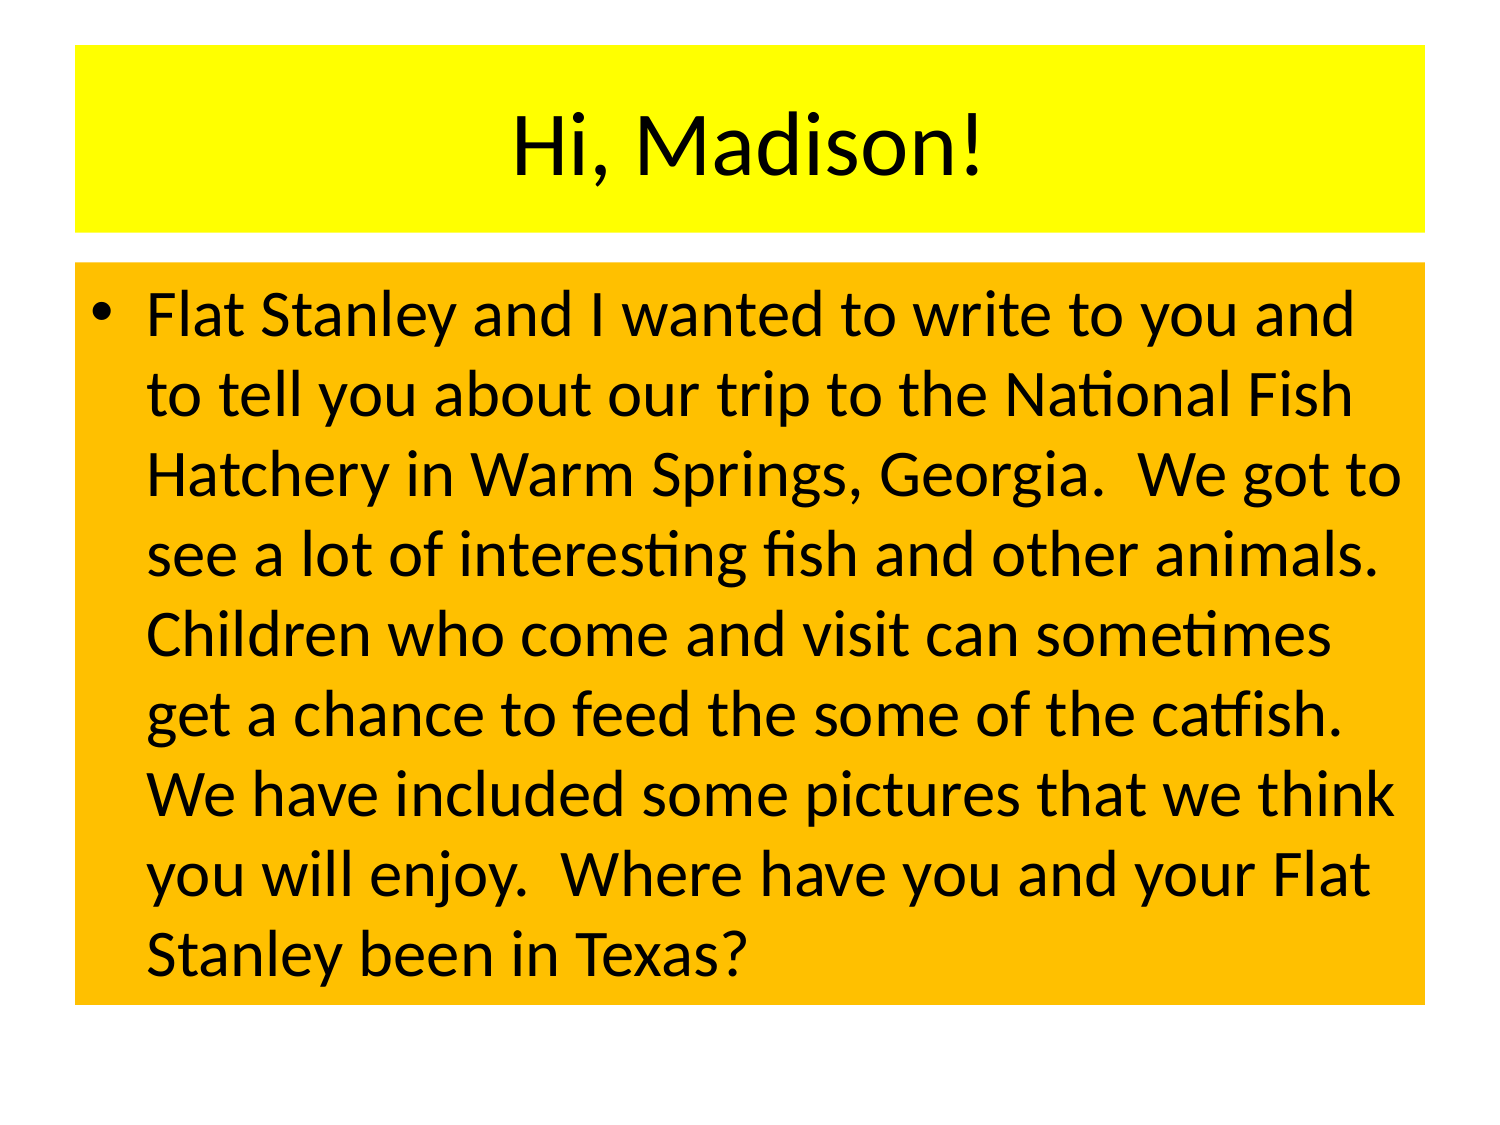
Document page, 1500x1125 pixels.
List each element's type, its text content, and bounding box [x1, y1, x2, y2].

list Flat Stanley and I wanted to write to you and to tell you about our trip to the National Fish Hatchery in Warm Springs, Georgia. We got to see a lot of interesting fish and other animals. Children who come and visit can sometimes get a chance to feed the some of the catfish. We have included some pictures that we think you will enjoy. Where have you and your Flat Stanley been in Texas? [75, 262, 1425, 1005]
title Hi, Madison! [75, 45, 1425, 233]
